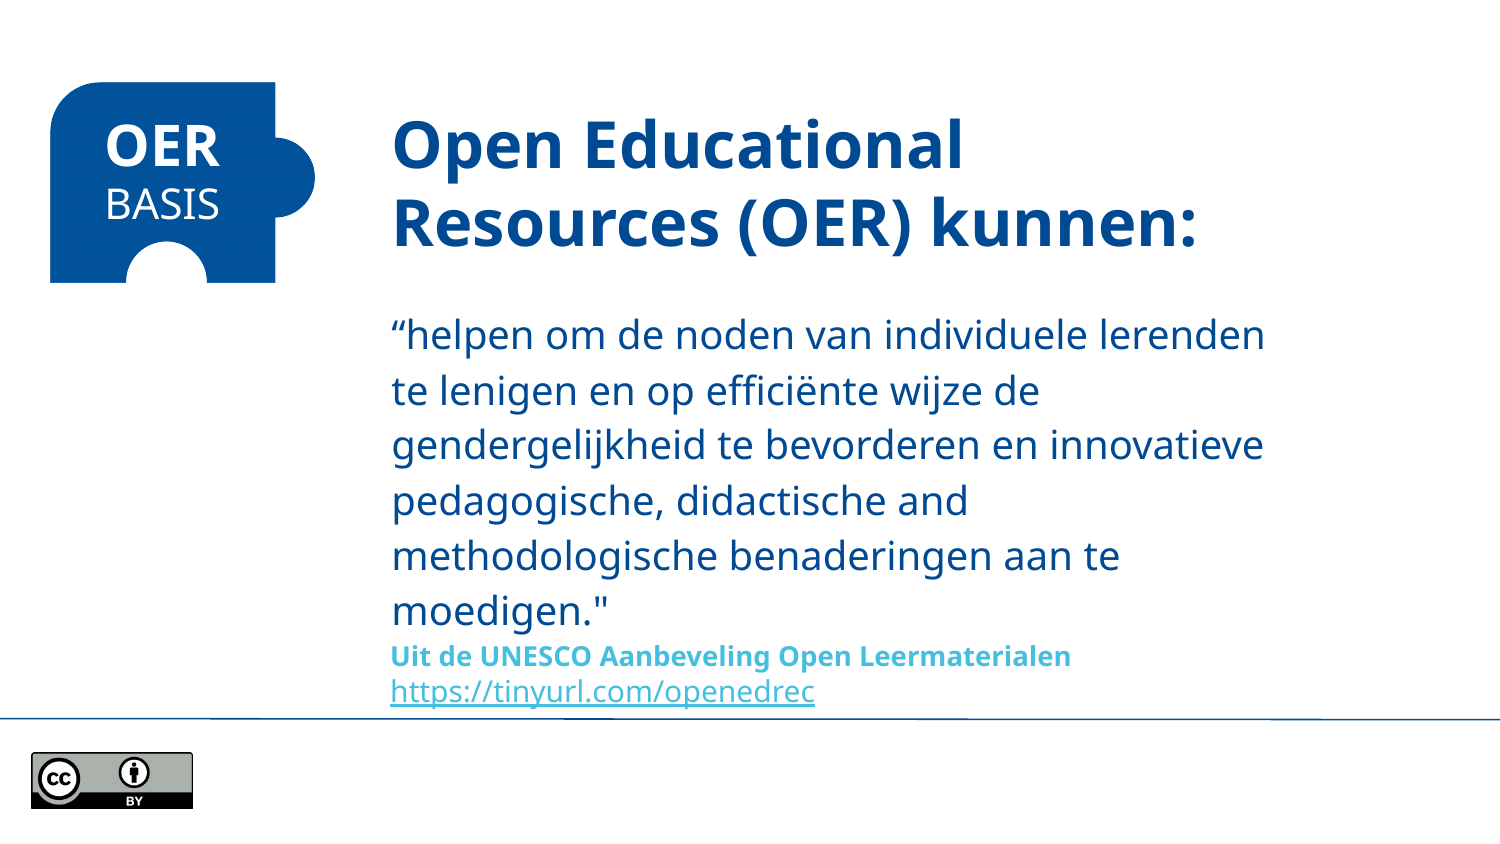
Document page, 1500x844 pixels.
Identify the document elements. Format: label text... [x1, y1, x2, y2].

text_box Uit de UNESCO Aanbeveling Open Leermaterialen https://tinyurl.com/openedrec [375, 624, 1276, 716]
text_box OER BASIS [321, 90, 491, 247]
picture [50, 82, 316, 284]
text_box “helpen om de noden van individuele lerenden te lenigen en op efficiënte wijze de gendergelijkheid te bevorderen en innovatieve pedagogische, didactische and methodologische benaderingen aan te moedigen." [376, 288, 1311, 690]
text_box Open Educational Resources (OER) kunnen: [376, 89, 1248, 275]
text_box [0, 727, 1500, 813]
picture [31, 752, 193, 809]
